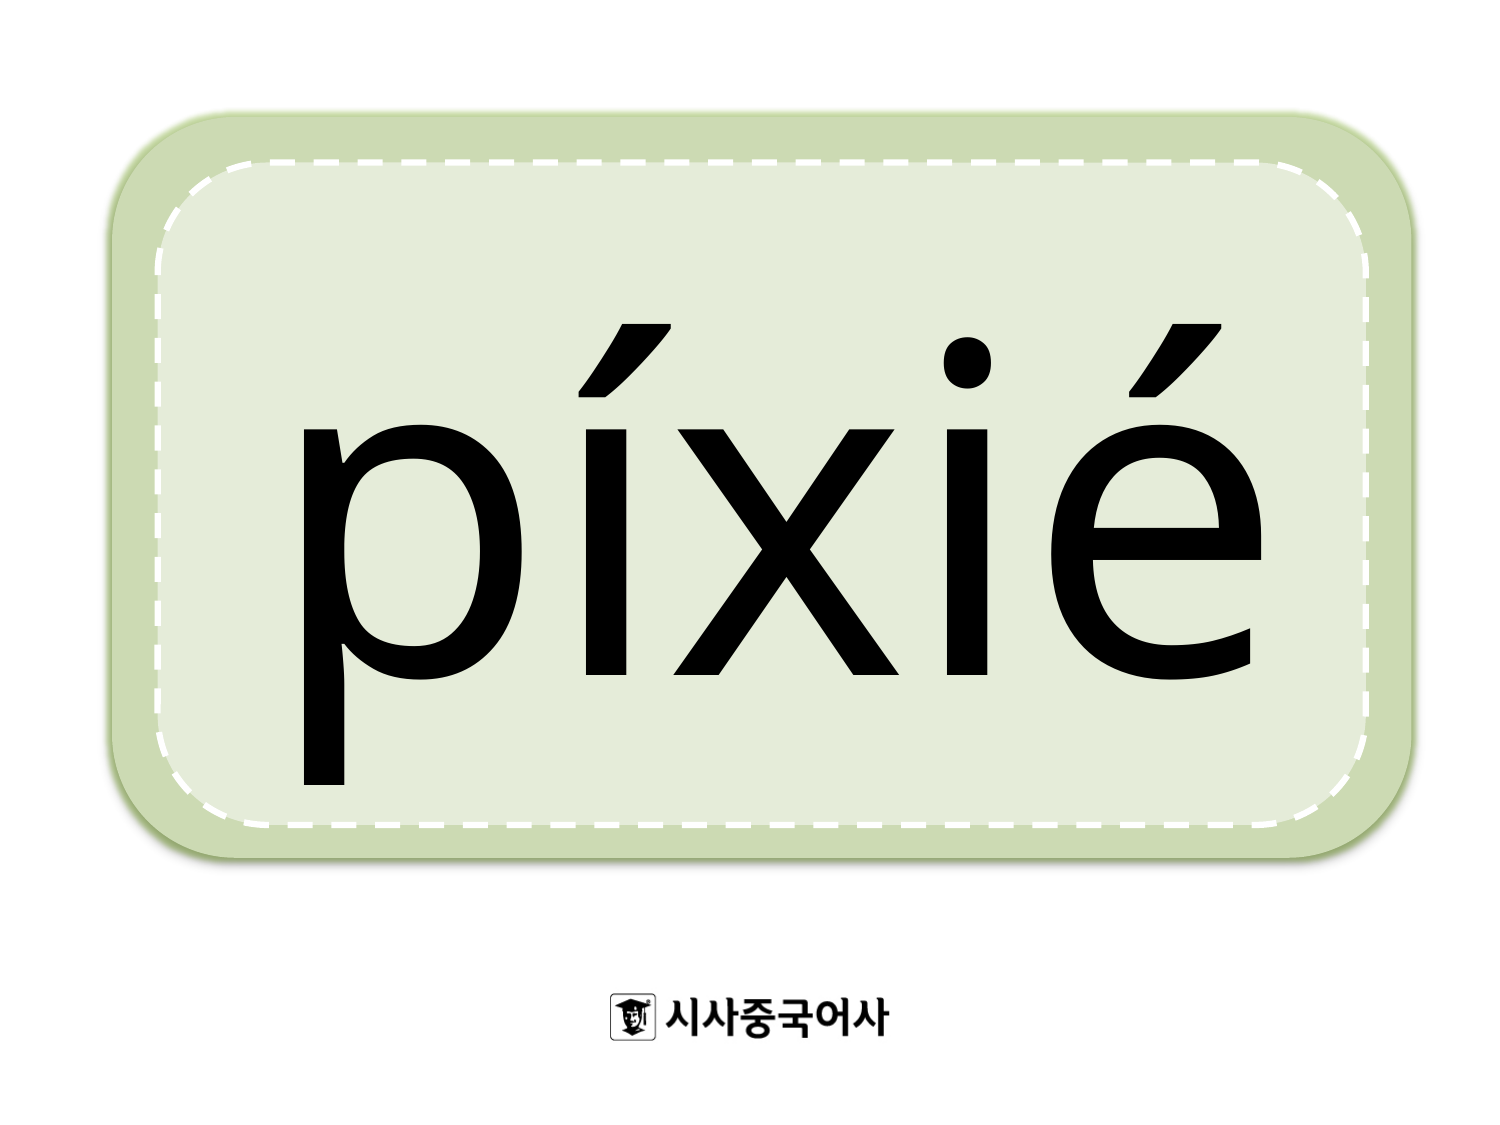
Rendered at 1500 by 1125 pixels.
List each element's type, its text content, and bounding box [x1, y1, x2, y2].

picture [602, 987, 898, 1047]
text_box píxié [171, 160, 1380, 824]
